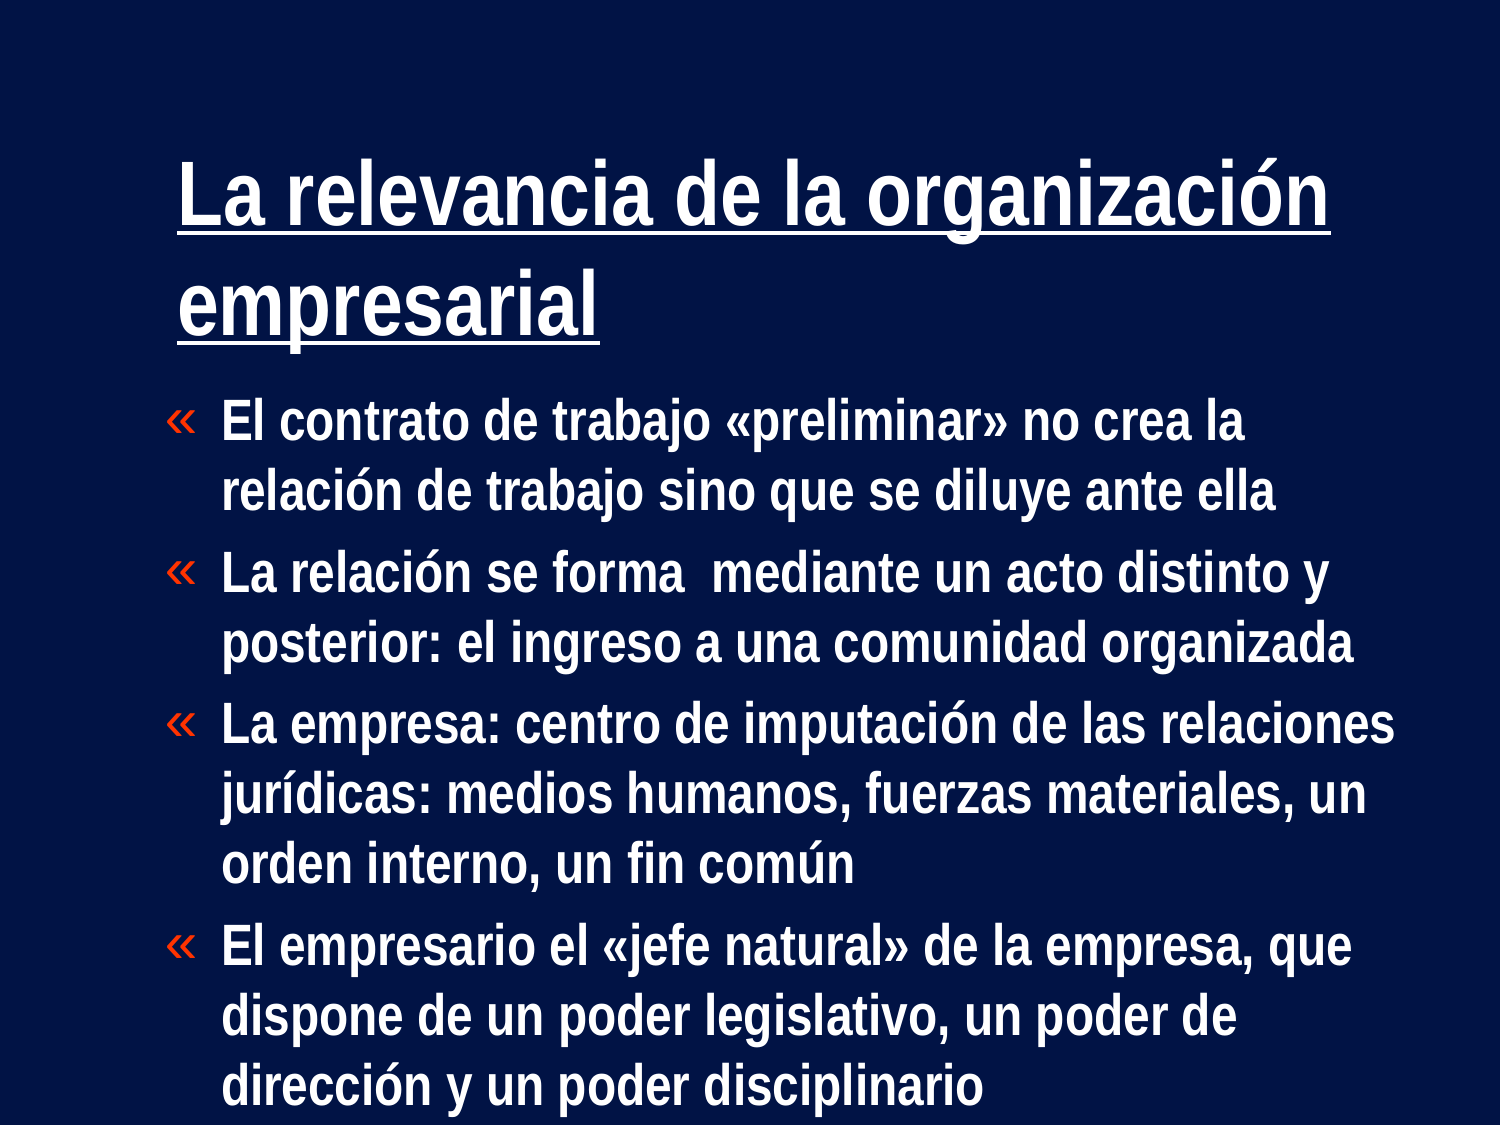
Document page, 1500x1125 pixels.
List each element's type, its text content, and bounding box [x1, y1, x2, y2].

title La relevancia de la organización empresarial [162, 149, 1388, 338]
list El contrato de trabajo «preliminar» no crea la relación de trabajo sino que se diluye ante ella La relación se forma mediante un acto distinto y posterior: el ingreso a una comunidad organizada La empresa: centro de imputación de las relaciones jurídicas: medios humanos, fuerzas materiales, un orden interno, un fin común El empresario el «jefe natural» de la empresa, que dispone de un poder legislativo, un poder de dirección y un poder disciplinario [150, 375, 1431, 1075]
